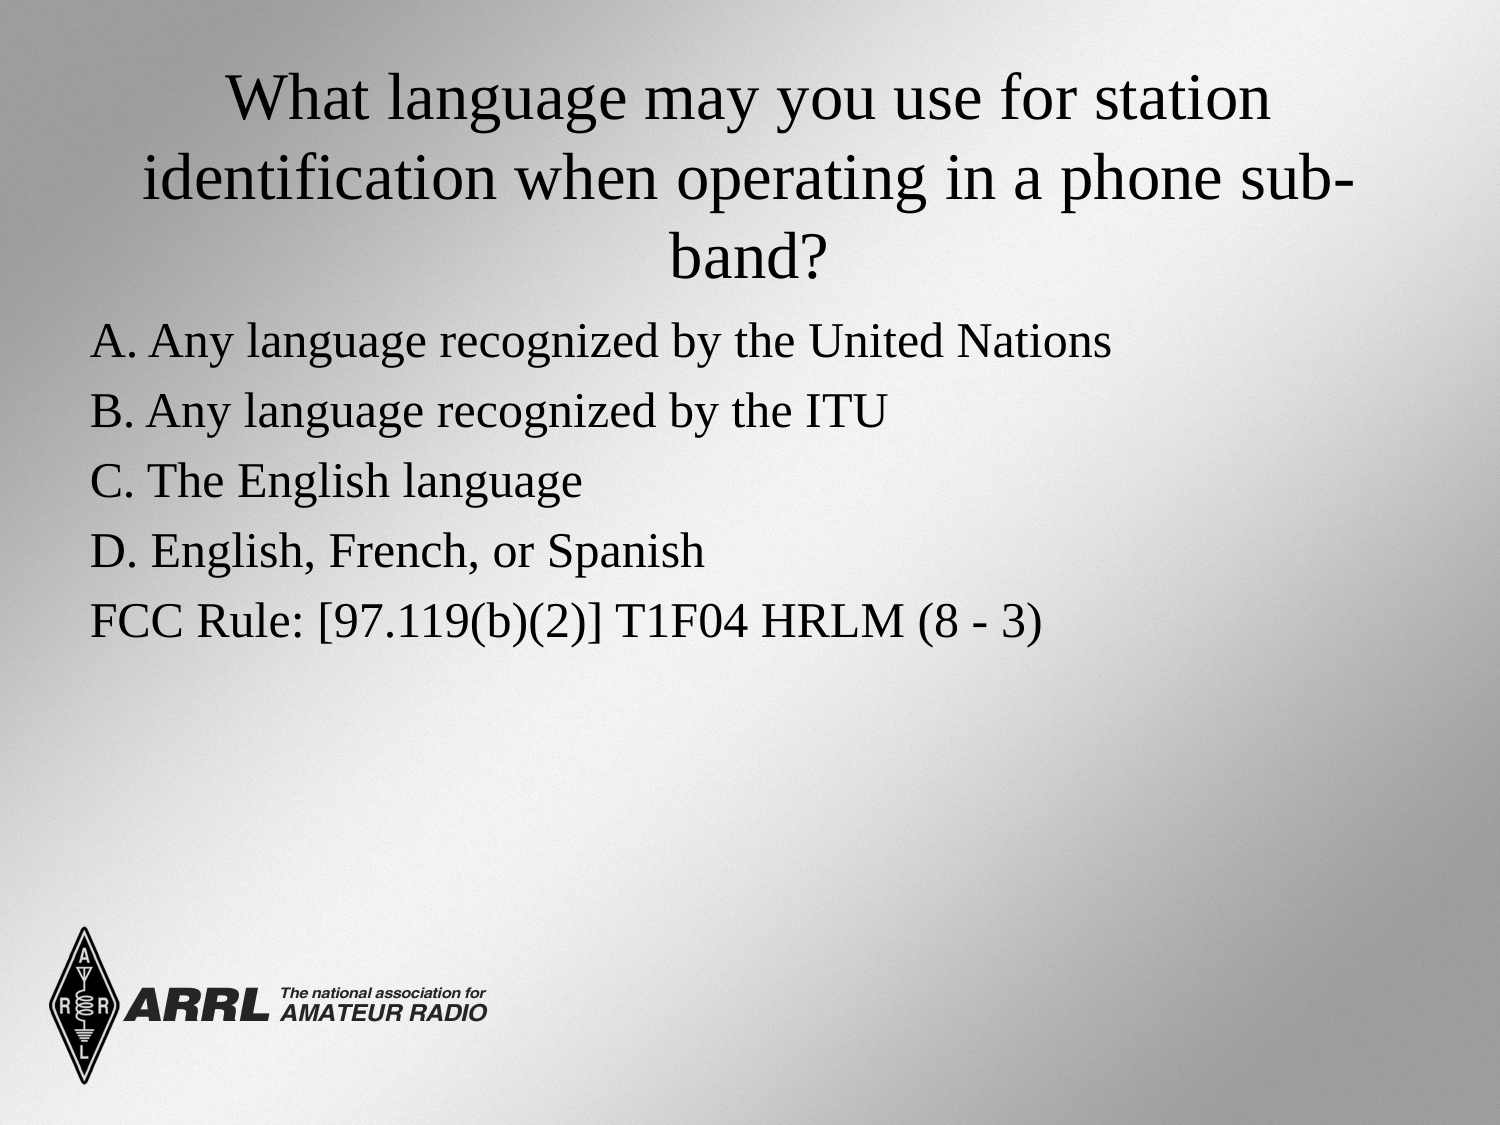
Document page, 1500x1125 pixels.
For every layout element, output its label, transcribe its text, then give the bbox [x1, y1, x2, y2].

title What language may you use for station identification when operating in a phone sub-band? [75, 45, 1425, 233]
list A. Any language recognized by the United Nations B. Any language recognized by the ITU C. The English language D. English, French, or Spanish FCC Rule: [97.119(b)(2)] T1F04 HRLM (8 - 3) [75, 299, 1425, 1005]
picture [0, 0, 1500, 1125]
